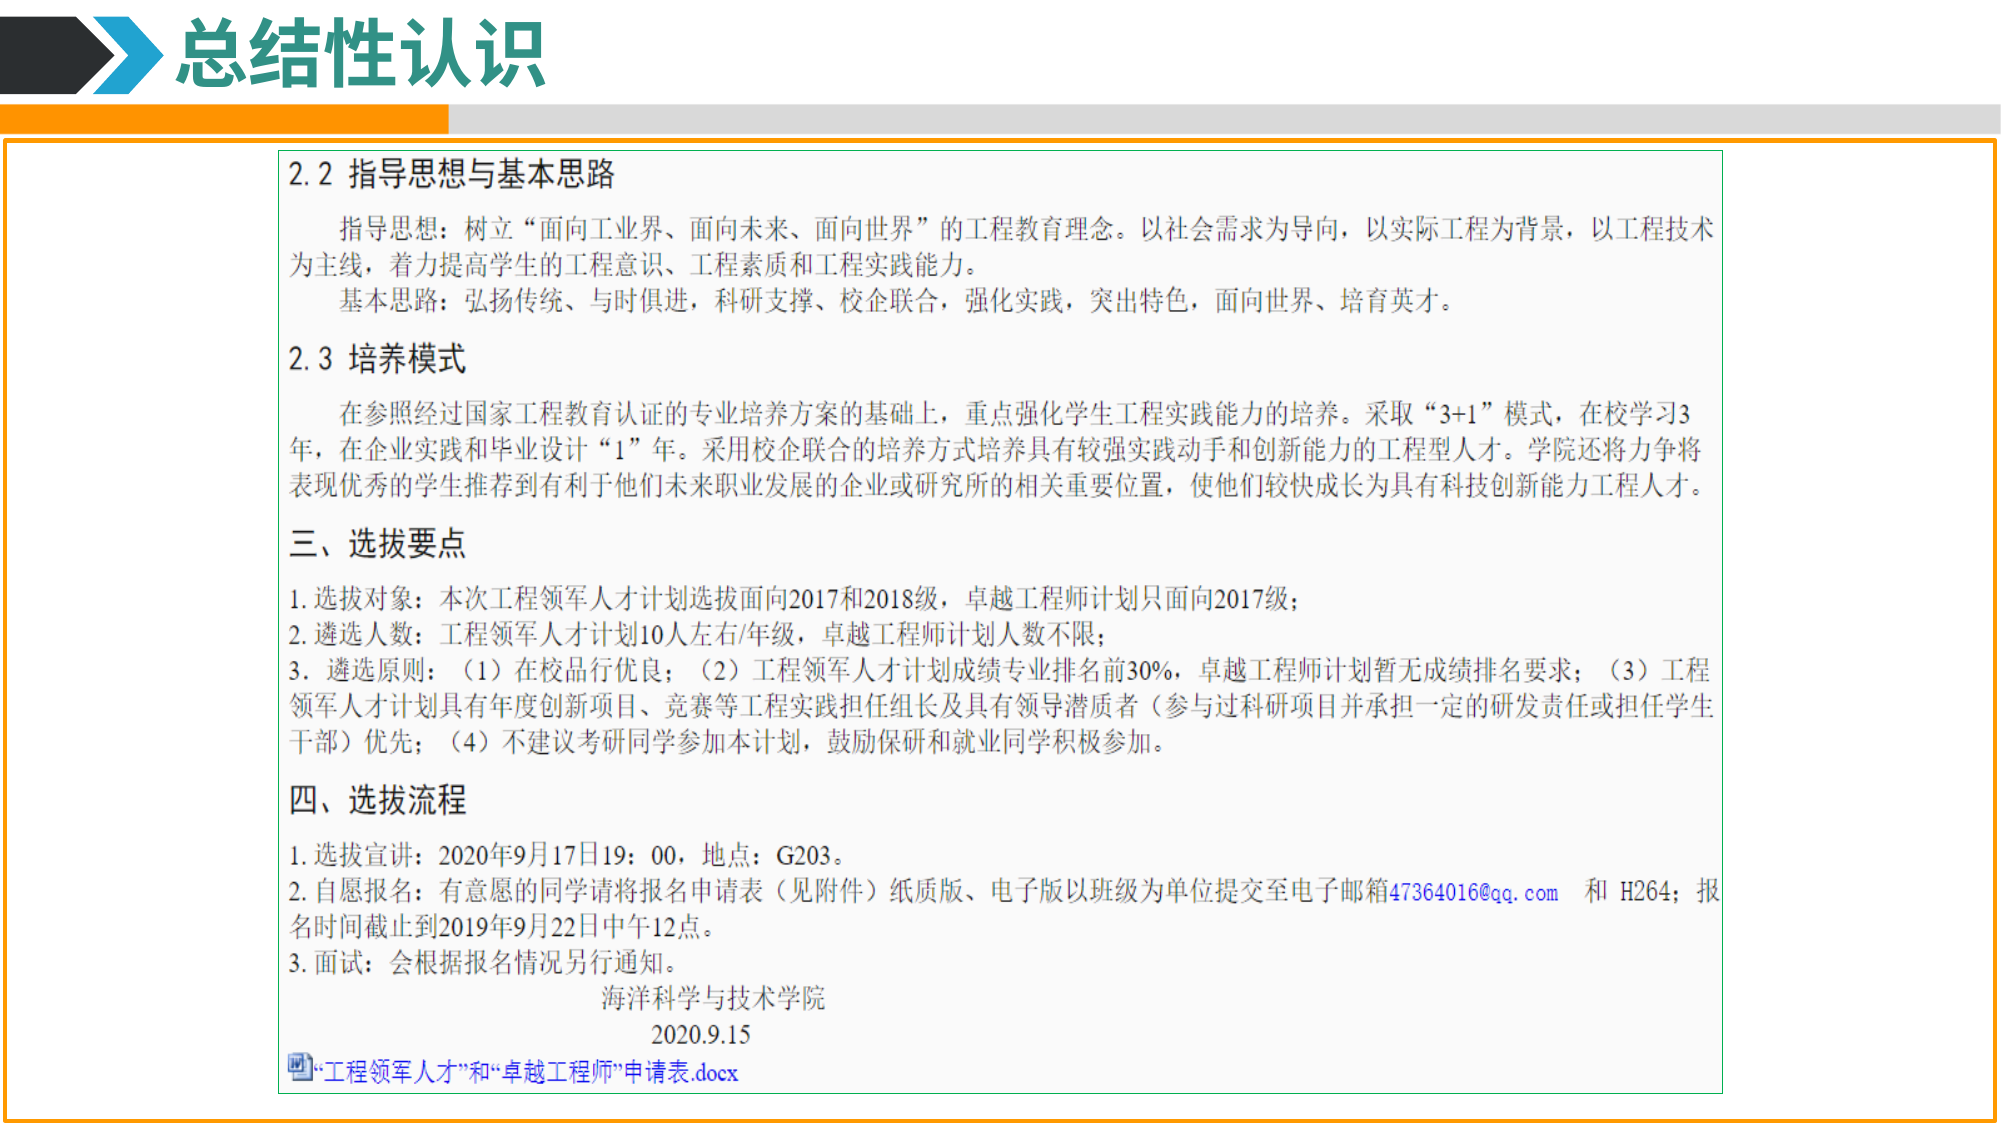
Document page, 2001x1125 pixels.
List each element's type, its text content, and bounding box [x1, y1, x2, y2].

picture [0, 98, 2001, 141]
picture [278, 150, 1723, 1095]
text_box [0, 16, 115, 95]
text_box 总结性认识 [158, 0, 564, 105]
text_box [92, 16, 158, 95]
